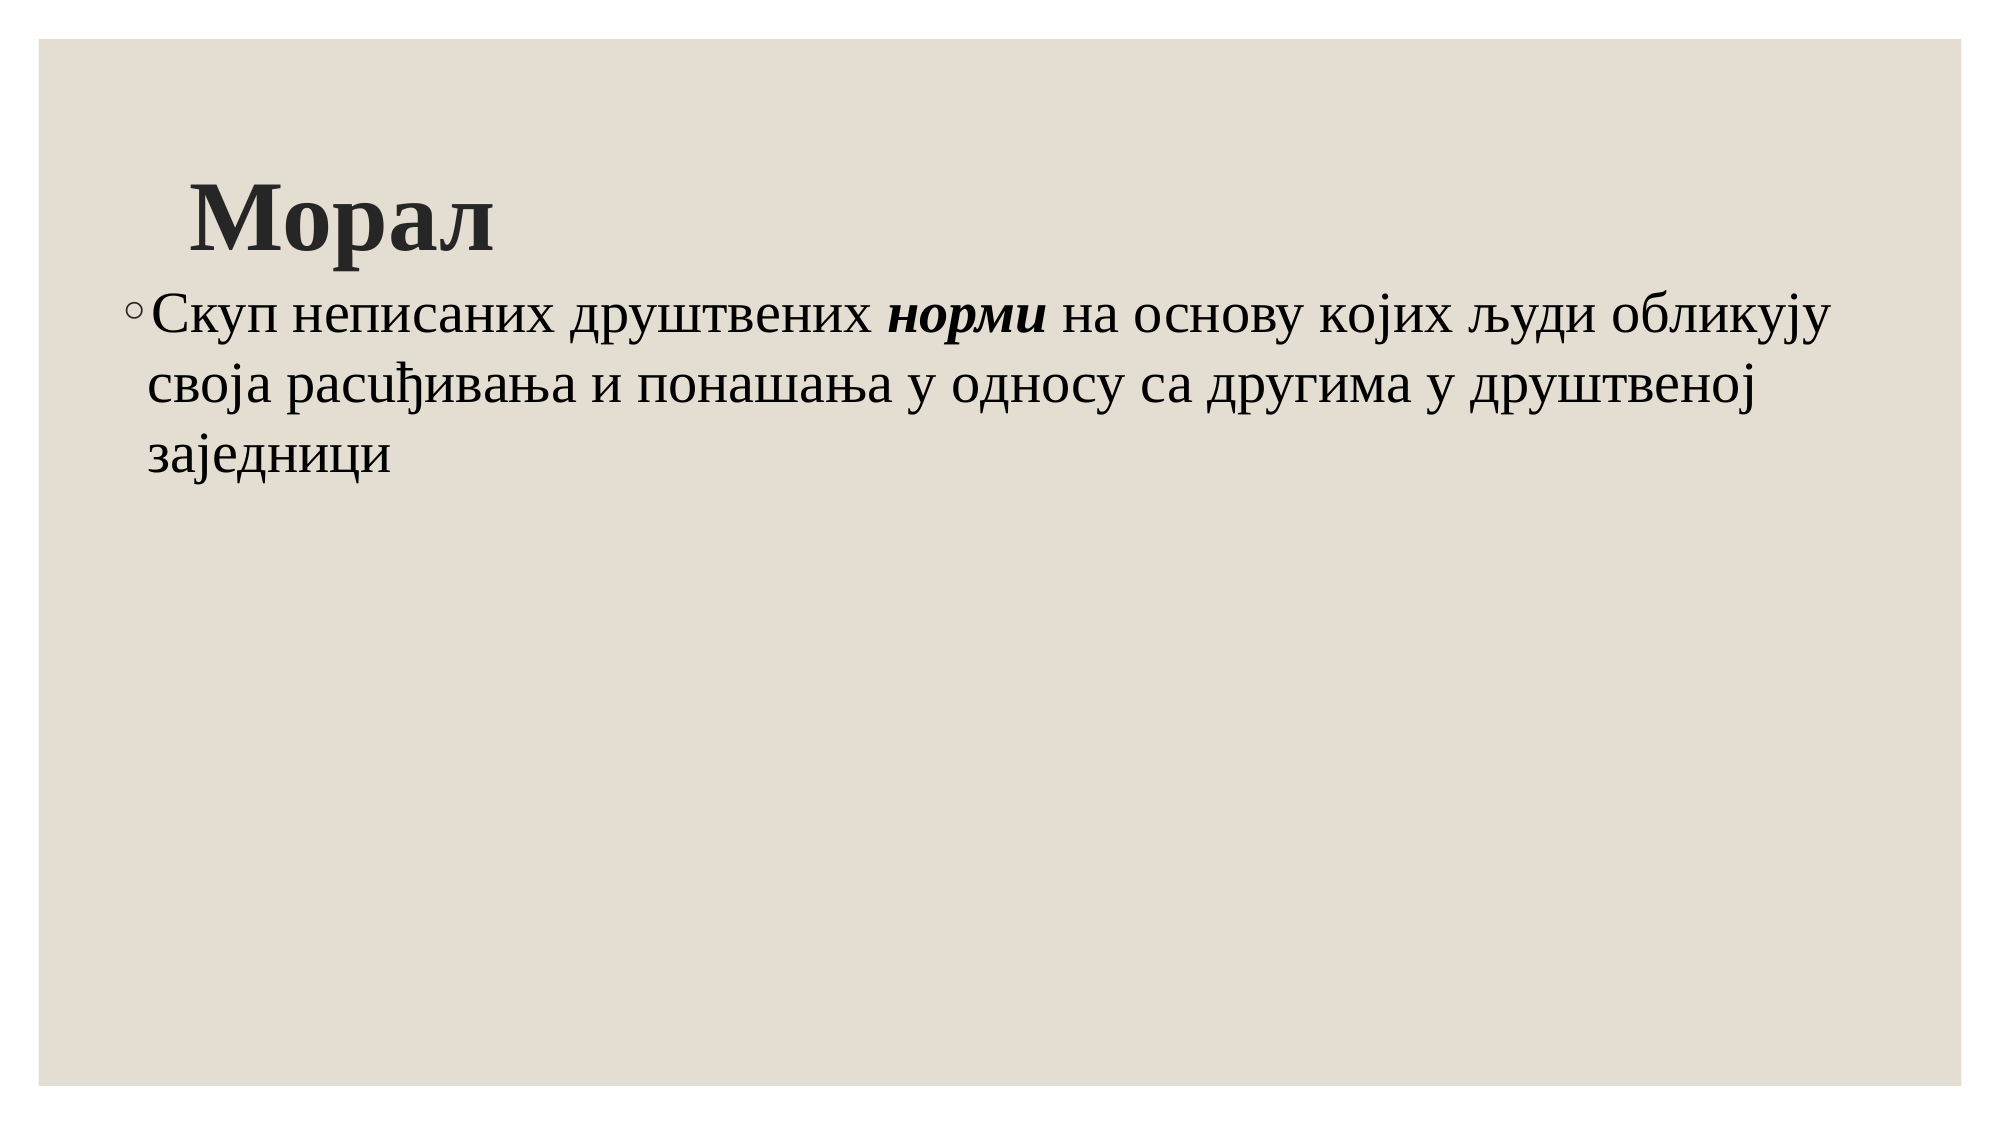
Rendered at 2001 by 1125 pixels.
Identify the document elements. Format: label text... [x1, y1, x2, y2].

title Морал [174, 105, 1825, 267]
list Скуп неписаних друштвених норми на основу кoјих људи oбликују свojа рaсuђивaњa и понaшaњa у oдносу са другима у друштвеној заједници [102, 267, 1903, 1010]
